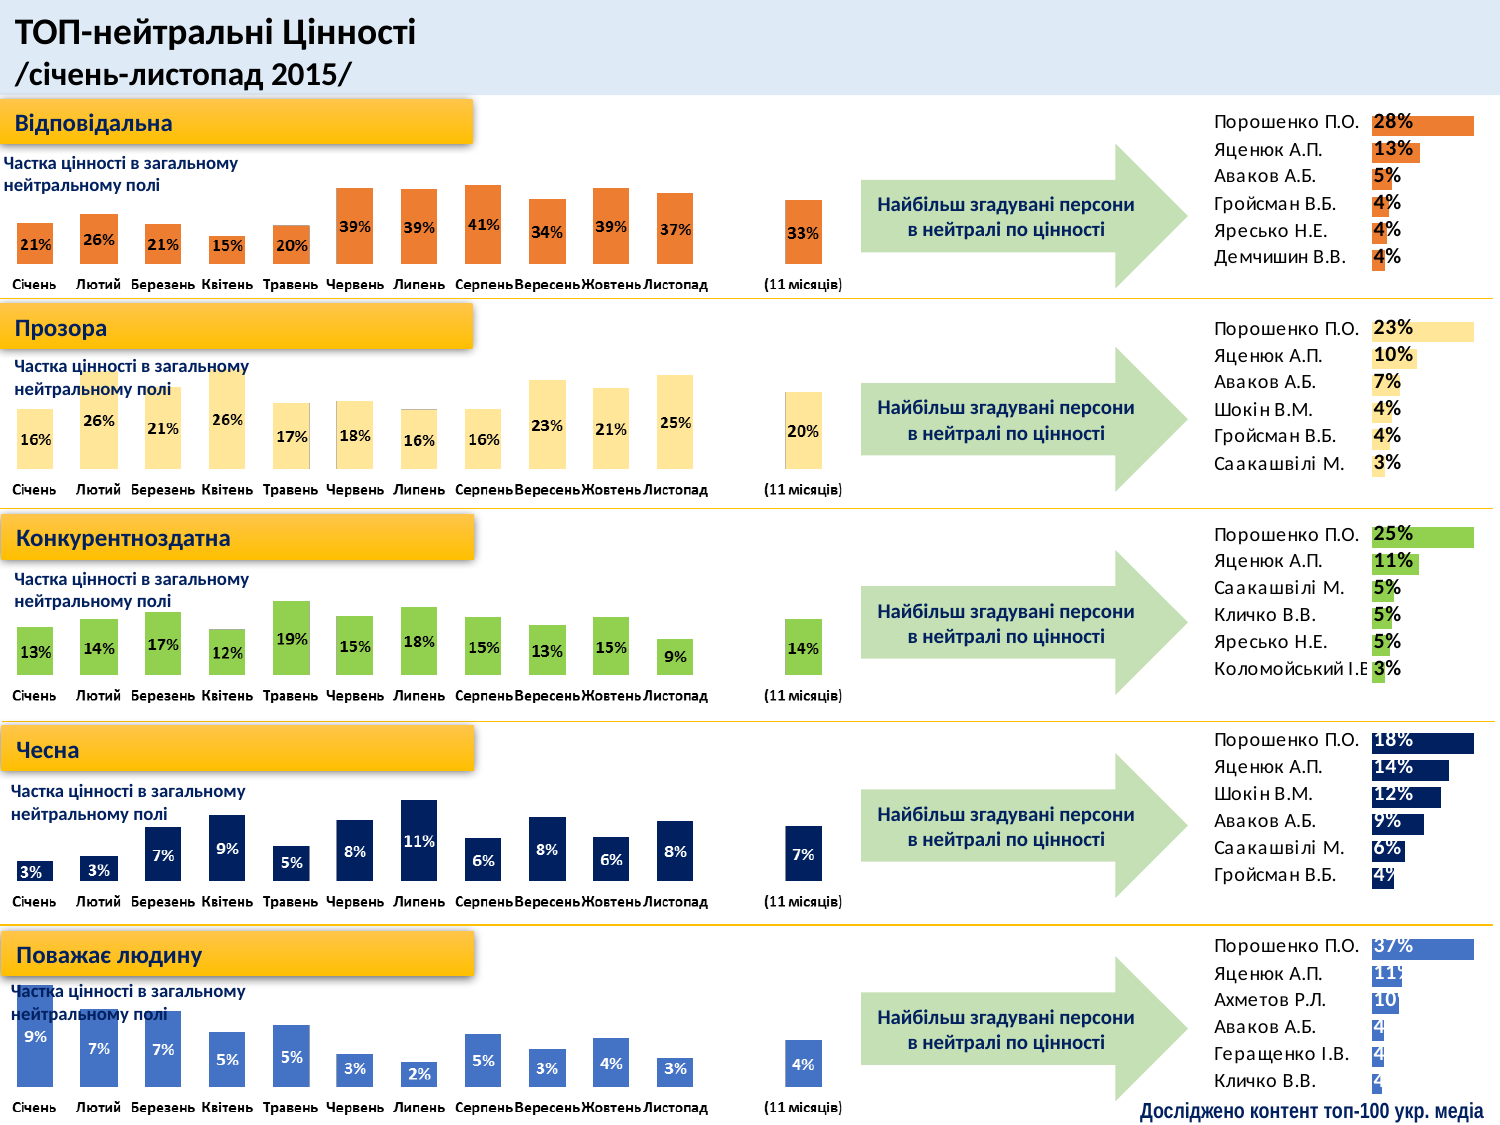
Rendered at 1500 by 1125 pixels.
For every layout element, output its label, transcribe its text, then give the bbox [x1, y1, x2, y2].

picture [1209, 935, 1478, 1100]
picture [0, 970, 854, 1125]
text_box Відповідальна [0, 99, 473, 144]
text_box Прозора [0, 304, 473, 349]
picture [0, 765, 854, 921]
text_box Найбільш згадувані персони в нейтралі по цінності [860, 547, 1190, 698]
text_box Частка цінності в загальному нейтральному полі [0, 348, 328, 353]
text_box Поважає людину [1, 931, 475, 970]
picture [0, 299, 854, 304]
text_box Найбільш згадувані персони в нейтралі по цінності [860, 344, 1190, 495]
picture [1209, 318, 1478, 482]
picture [0, 353, 854, 508]
text_box Найбільш згадувані персони в нейтралі по цінності [860, 141, 1190, 292]
picture [0, 147, 854, 298]
picture [1209, 730, 1478, 894]
text_box Найбільш згадувані персони в нейтралі по цінності [860, 953, 1190, 1104]
text_box Конкурентноздатна [1, 514, 475, 559]
text_box Найбільш згадувані персони в нейтралі по цінності [860, 750, 1190, 901]
text_box Чесна [1, 725, 475, 765]
text_box ТОП-нейтральні Цінності /січень-листопад 2015/ [0, 0, 1159, 100]
picture [0, 559, 854, 715]
picture [1209, 524, 1478, 688]
picture [1209, 112, 1478, 276]
